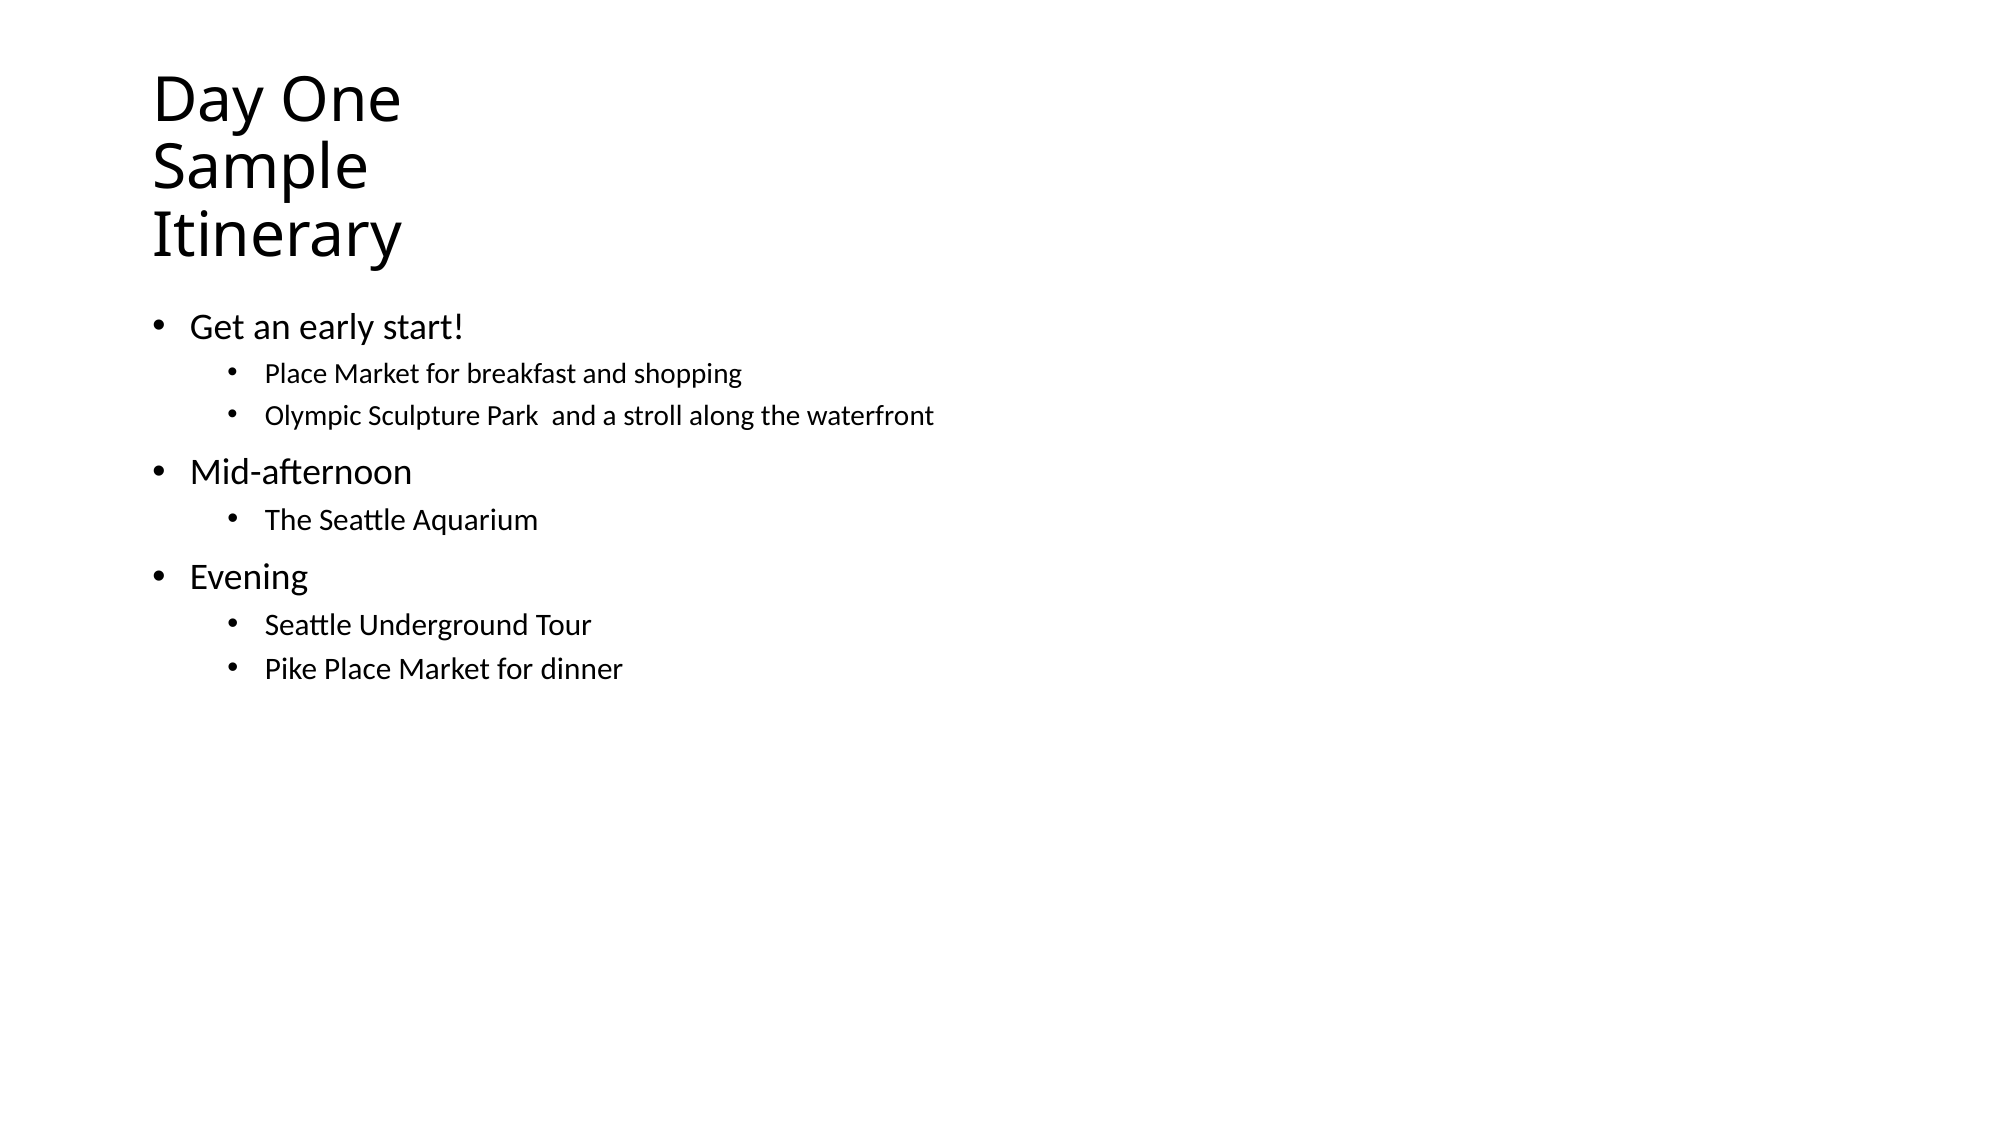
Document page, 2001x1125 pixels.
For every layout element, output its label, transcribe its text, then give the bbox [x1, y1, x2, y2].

title Day One Sample Itinerary [137, 59, 1863, 278]
list Get an early start! Place Market for breakfast and shopping Olympic Sculpture Park and a stroll along the waterfront Mid-afternoon The Seattle Aquarium Evening Seattle Underground Tour Pike Place Market for dinner [137, 299, 1863, 1014]
